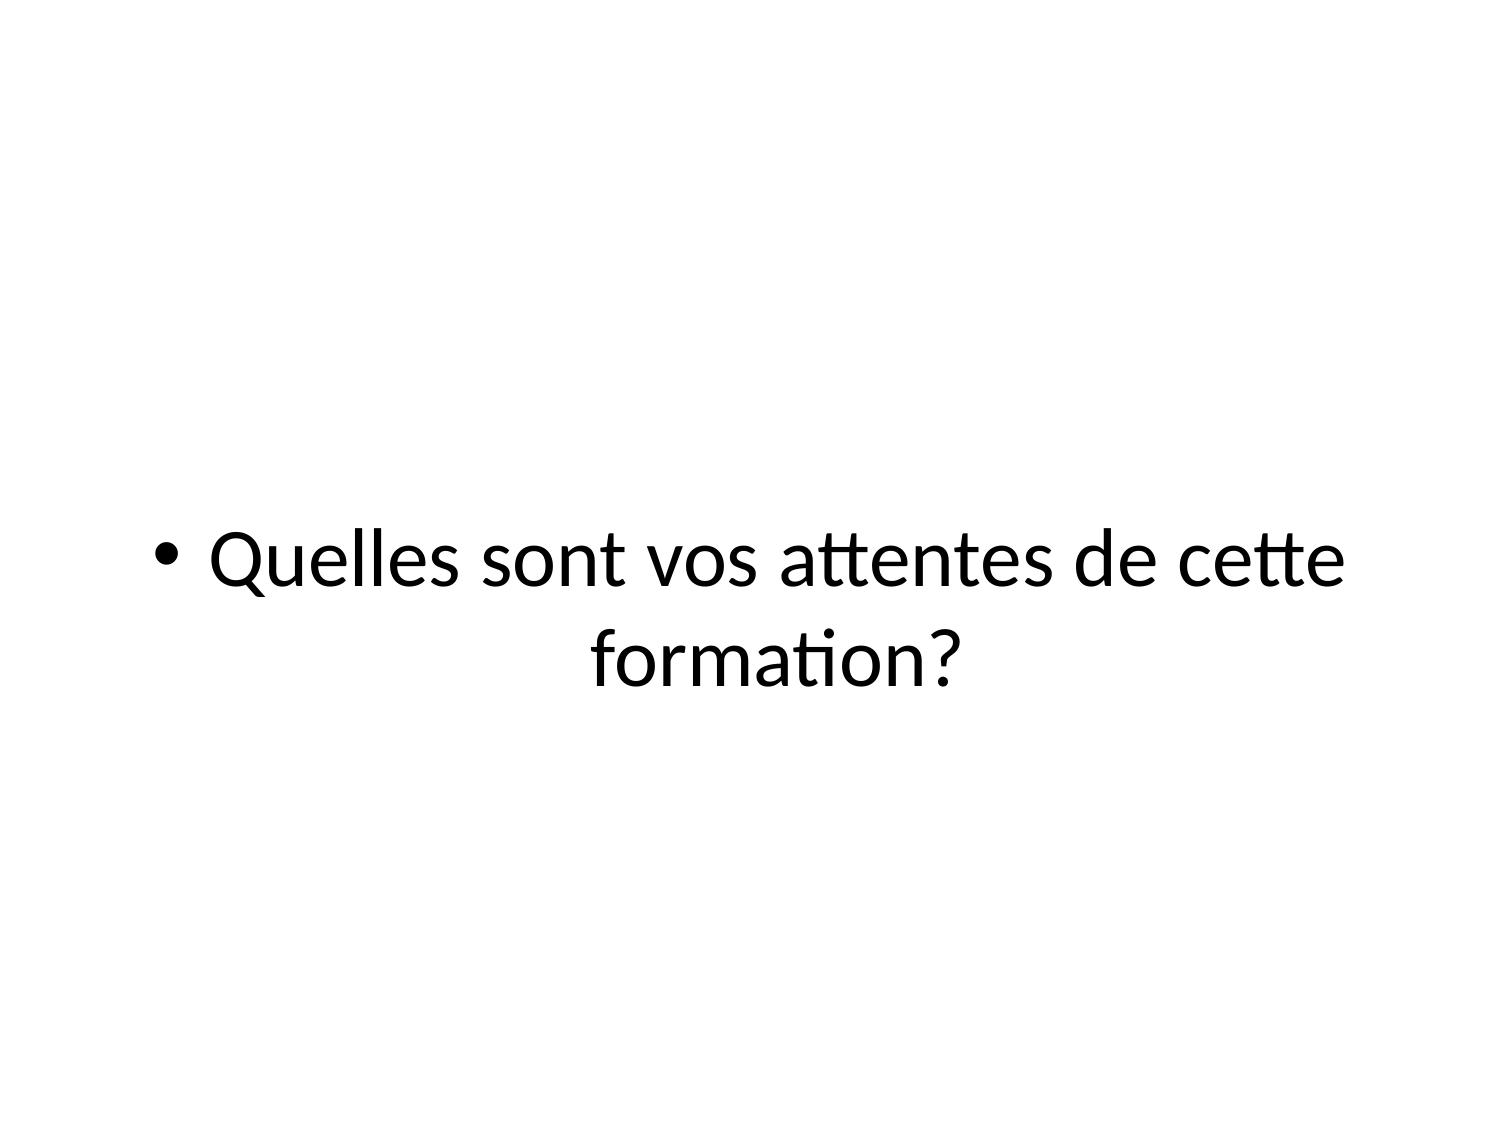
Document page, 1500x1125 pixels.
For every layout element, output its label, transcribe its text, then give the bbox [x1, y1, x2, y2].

list Quelles sont vos attentes de cette formation? [75, 262, 1425, 1005]
